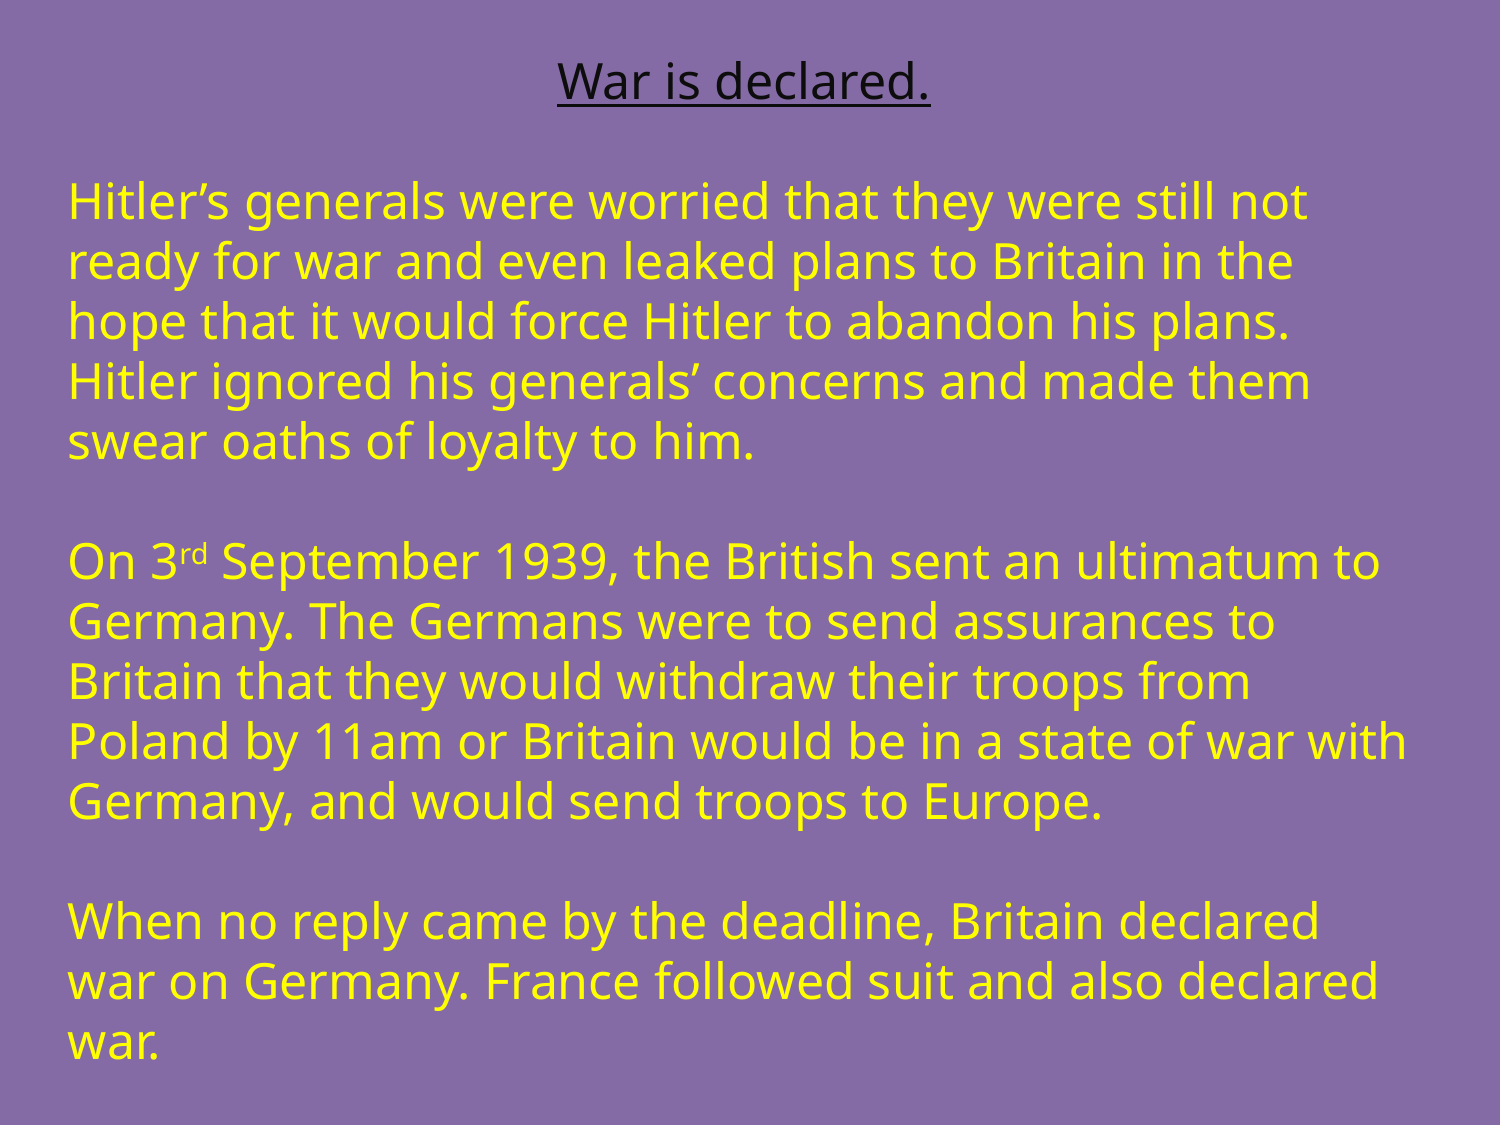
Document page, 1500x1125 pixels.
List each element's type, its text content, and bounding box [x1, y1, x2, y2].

text_box War is declared. Hitler’s generals were worried that they were still not ready for war and even leaked plans to Britain in the hope that it would force Hitler to abandon his plans. Hitler ignored his generals’ concerns and made them swear oaths of loyalty to him. On 3rd September 1939, the British sent an ultimatum to Germany. The Germans were to send assurances to Britain that they would withdraw their troops from Poland by 11am or Britain would be in a state of war with Germany, and would send troops to Europe. When no reply came by the deadline, Britain declared war on Germany. France followed suit and also declared war. [53, 42, 1436, 1078]
